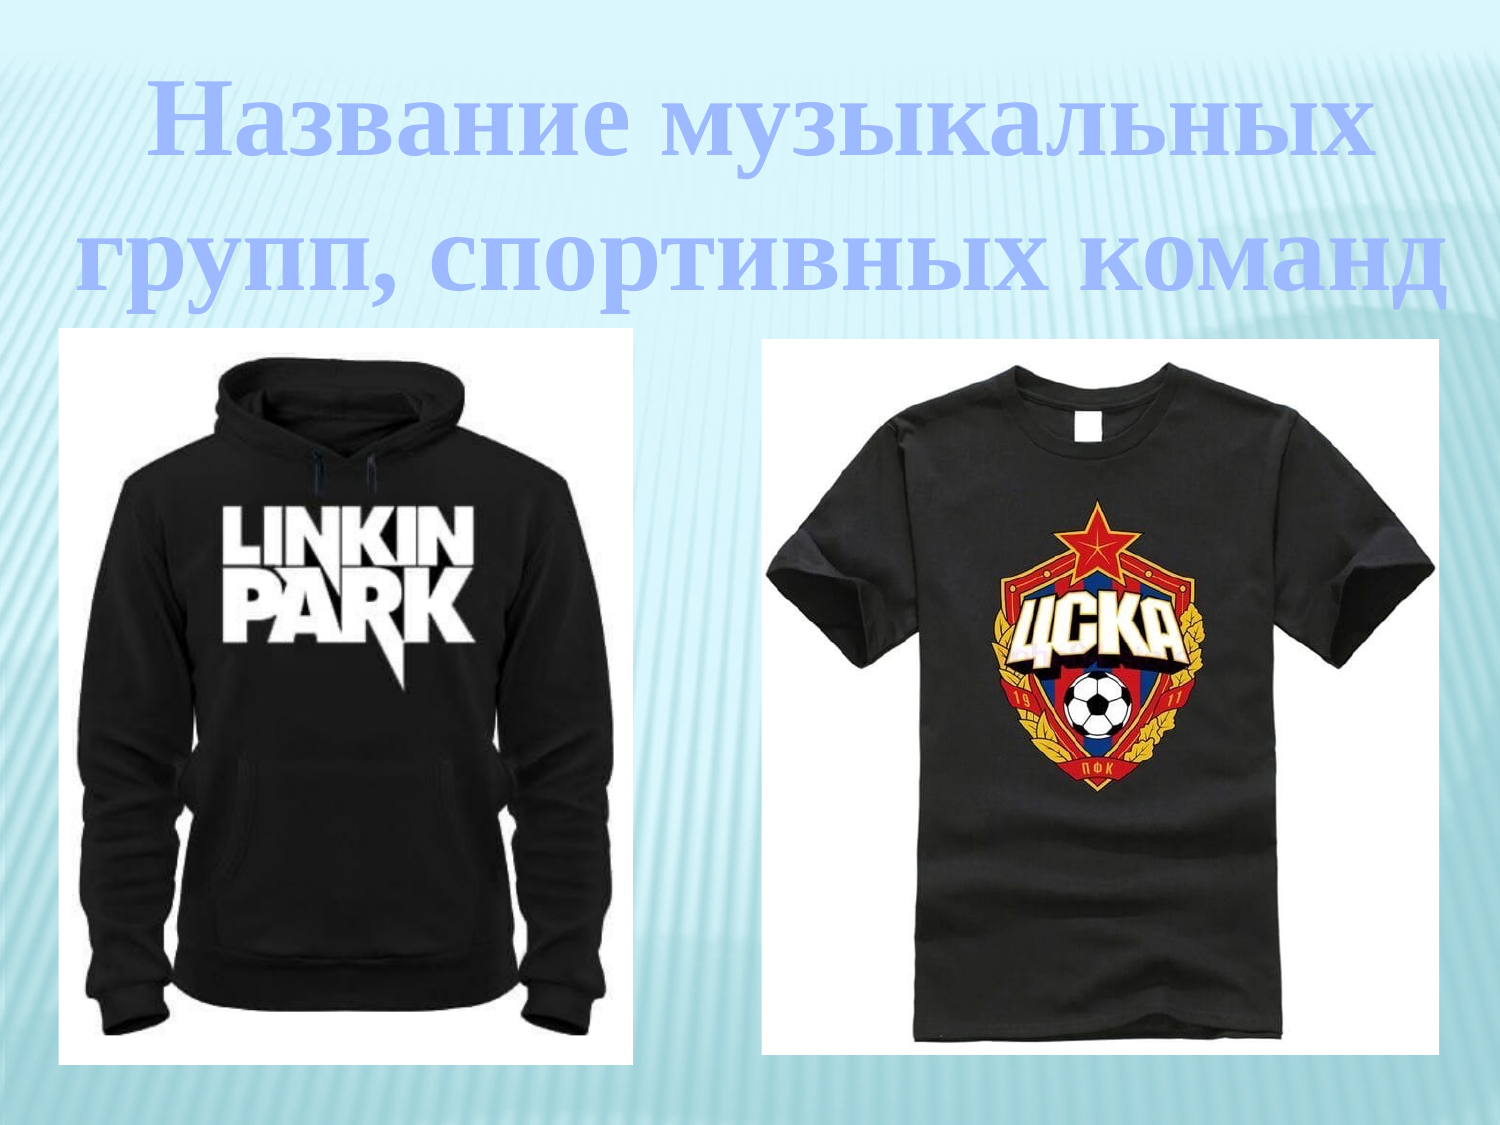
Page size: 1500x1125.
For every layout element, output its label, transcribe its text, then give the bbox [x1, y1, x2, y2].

text_box Название музыкальных групп, спортивных команд [58, 35, 1465, 321]
picture [761, 339, 1440, 1055]
picture [58, 327, 634, 1065]
